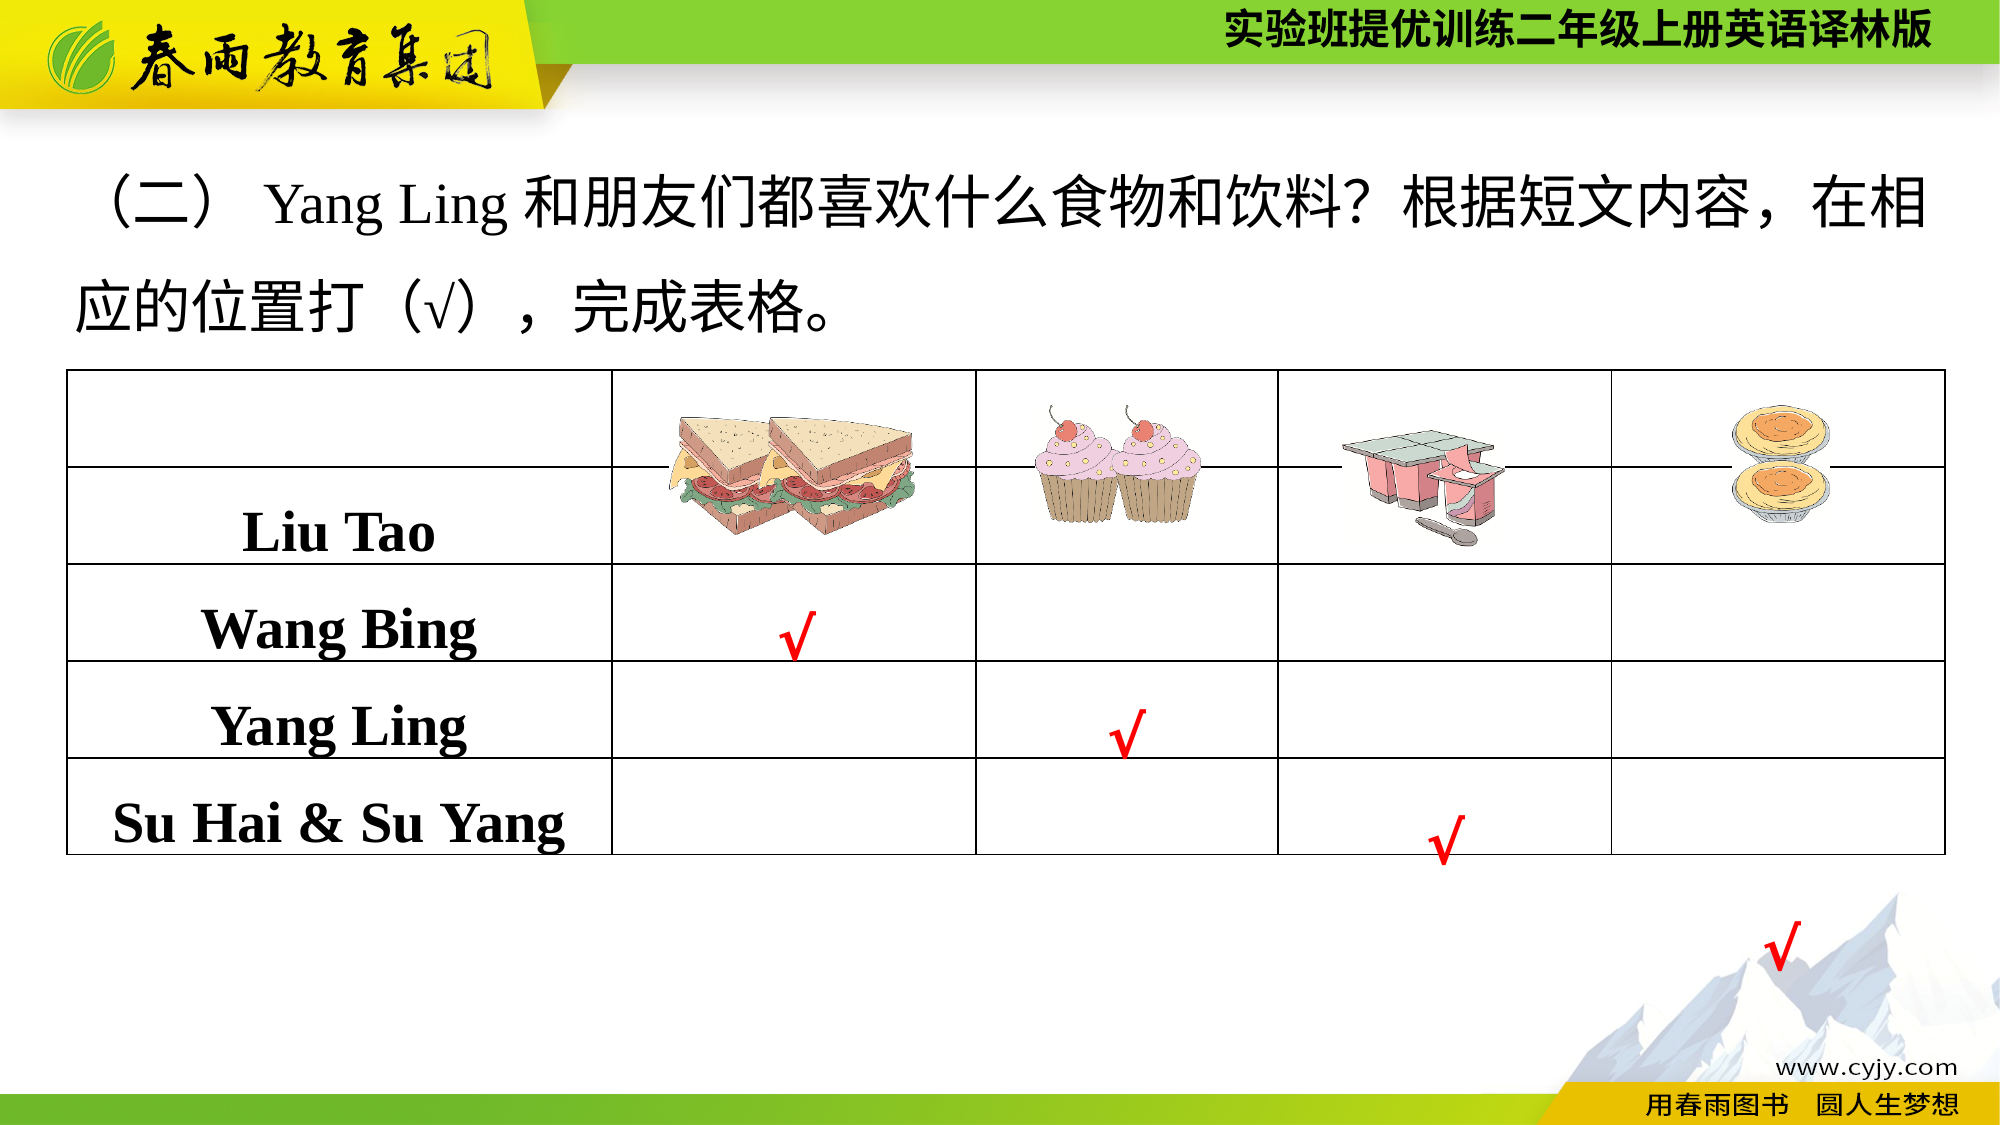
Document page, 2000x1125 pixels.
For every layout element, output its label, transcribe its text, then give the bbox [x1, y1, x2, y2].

text_box √ [1092, 692, 1162, 778]
table_header [613, 371, 975, 466]
table_cell [613, 468, 975, 563]
table_cell [1279, 662, 1611, 757]
table_header [68, 371, 611, 466]
table_cell Wang Bing [68, 565, 611, 660]
table_cell [1279, 468, 1611, 563]
table_cell [613, 662, 975, 757]
table_cell [613, 565, 975, 660]
picture [0, 0, 2000, 1125]
table_cell [977, 468, 1277, 563]
text_box √ [762, 594, 831, 680]
text_box √ [1747, 905, 1817, 990]
table_cell Yang Ling [68, 662, 611, 757]
text_box √ [1411, 798, 1481, 884]
table_header [1279, 371, 1611, 466]
table_cell [977, 565, 1277, 660]
list （二）Yang Ling和朋友们都喜欢什么食物和饮料？根据短文内容，在相应的位置打（√），完成表格。 [59, 122, 1944, 337]
table_cell [1279, 565, 1611, 660]
table_cell [613, 759, 975, 854]
table_cell [1612, 662, 1944, 757]
table_cell [1612, 759, 1944, 854]
table_header [1612, 371, 1944, 466]
table_cell Liu Tao [68, 468, 611, 563]
table_cell [1612, 565, 1944, 660]
table_cell [1279, 759, 1611, 854]
table_cell Su Hai & Su Yang [68, 759, 611, 854]
table_cell [1612, 468, 1944, 563]
table_cell [977, 662, 1277, 757]
table_header [977, 371, 1277, 466]
table_cell [977, 759, 1277, 854]
